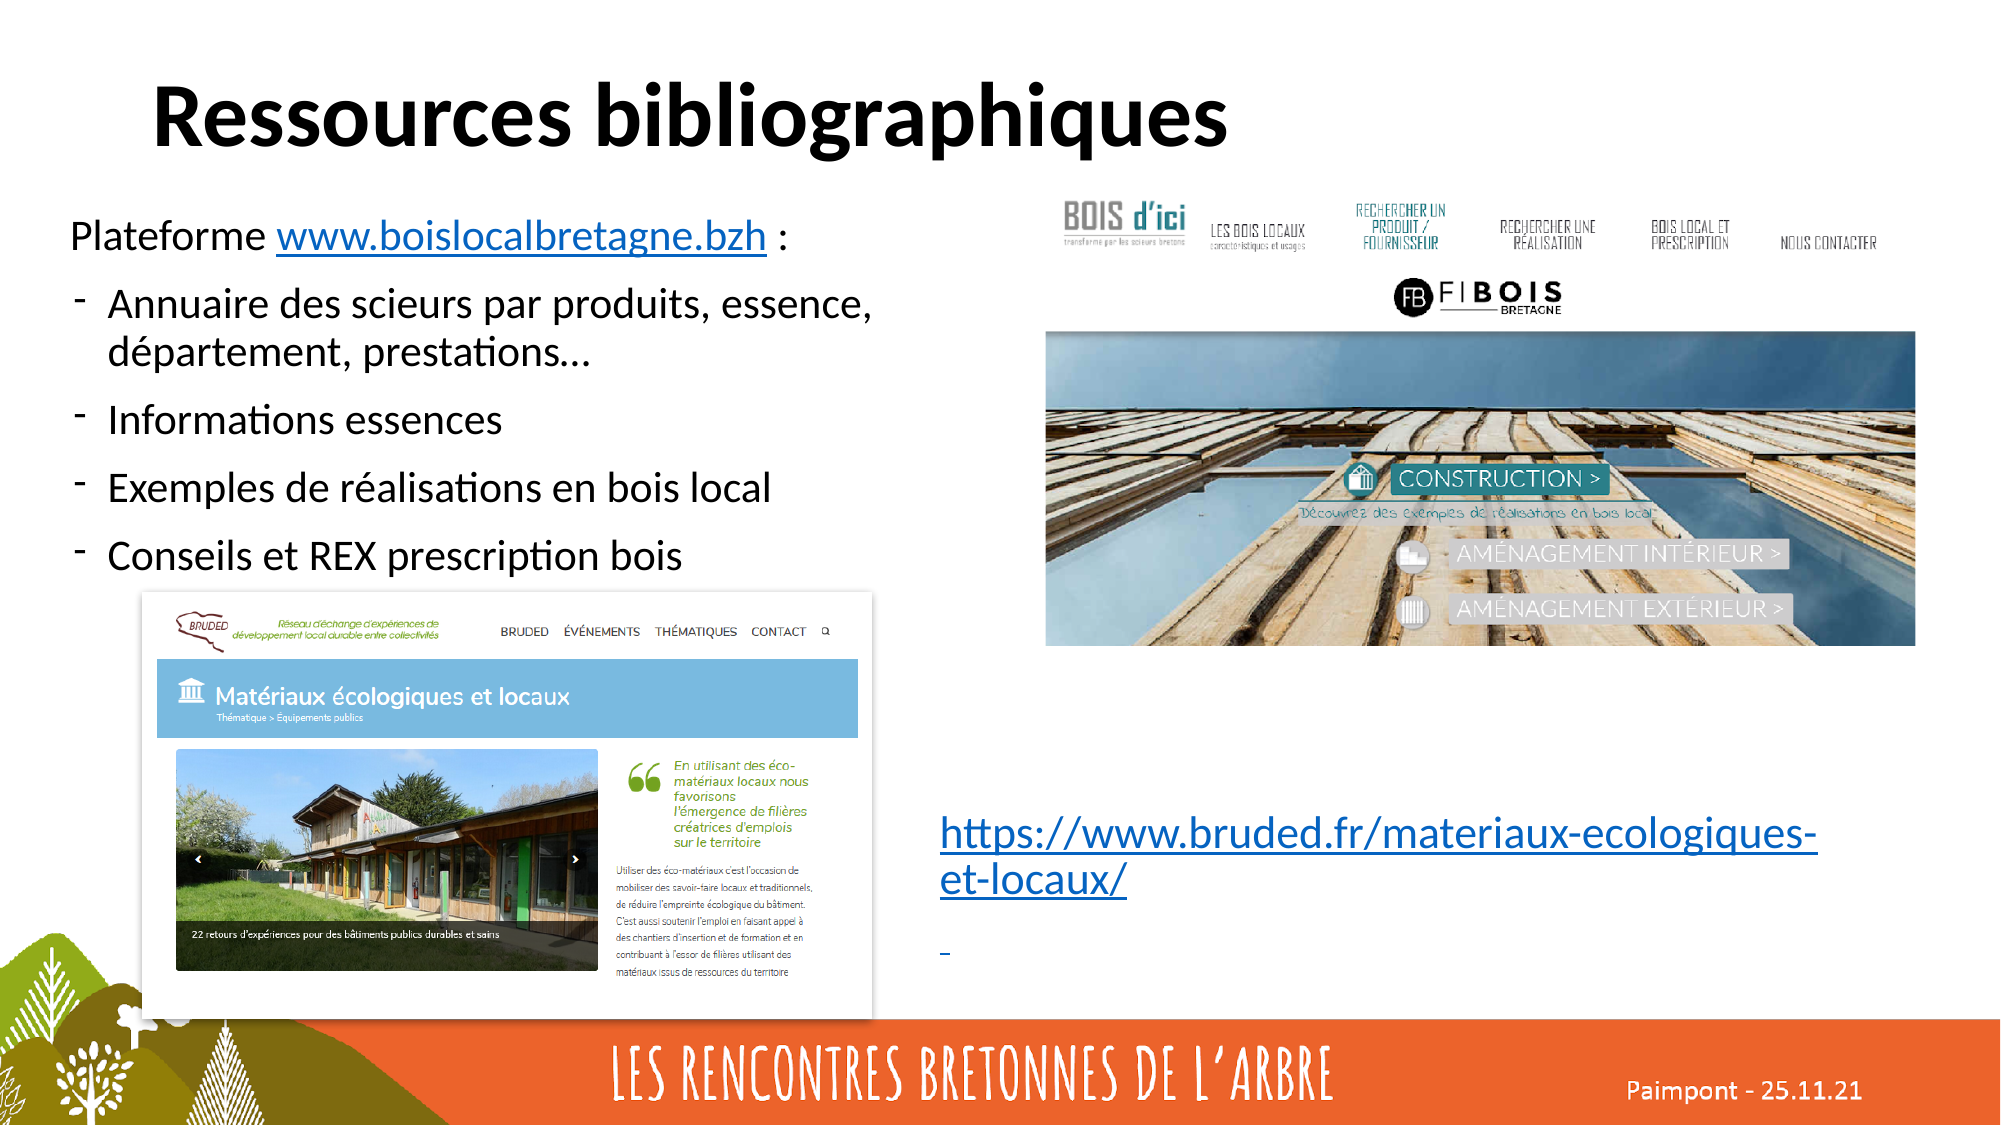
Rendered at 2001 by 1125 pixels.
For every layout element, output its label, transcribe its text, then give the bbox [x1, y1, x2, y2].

picture [156, 605, 858, 1005]
list Plateforme www.boislocalbretagne.bzh : Annuaire des scieurs par produits, essence, département, prestations… Informations essences Exemples de réalisations en bois local Conseils et REX prescription bois [55, 205, 1056, 920]
picture [0, 925, 2001, 1125]
title Ressources bibliographiques [137, 59, 1863, 205]
picture [1045, 195, 1916, 646]
text_box https://www.bruded.fr/materiaux-ecologiques-et-locaux/ [924, 787, 1836, 928]
